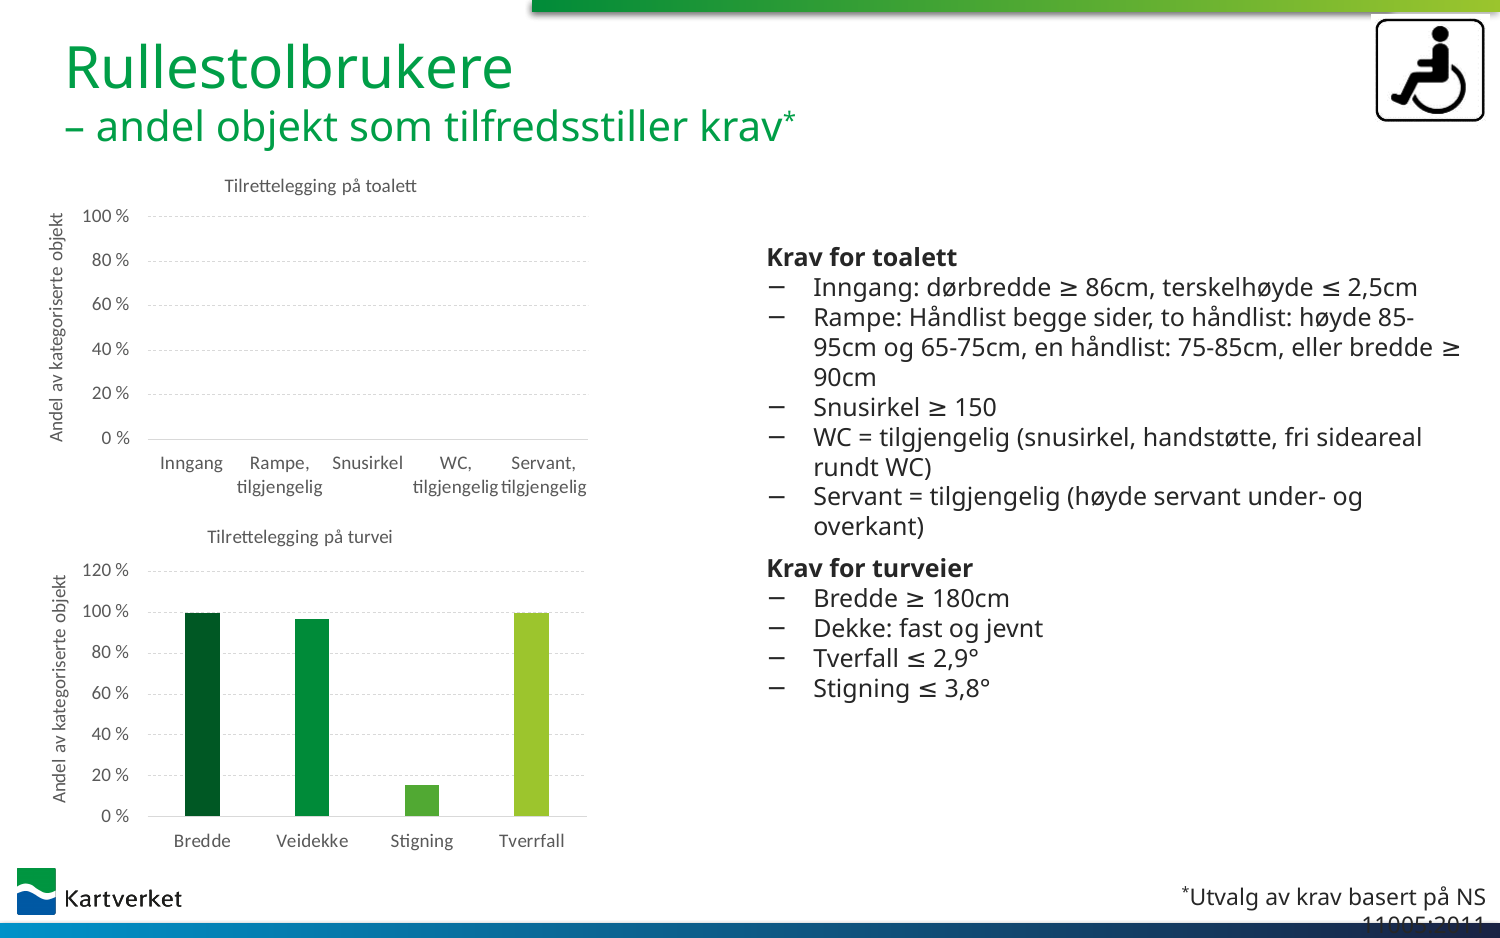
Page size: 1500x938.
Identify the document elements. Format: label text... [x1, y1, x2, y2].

picture [41, 166, 599, 505]
text_box Rullestolbrukere – andel objekt som tilfredsstiller krav* [49, 14, 1431, 158]
text_box Krav for toalett Inngang: dørbredde ≥ 86cm, terskelhøyde ≤ 2,5cm Rampe: Håndlist begge sider, to håndlist: høyde 85-95cm og 65-75cm, en håndlist: 75-85cm, eller bredde ≥ 90cm Snusirkel ≥ 150 WC = tilgjengelig (snusirkel, handstøtte, fri sideareal rundt WC) Servant = tilgjengelig (høyde servant under- og overkant) [751, 234, 1483, 545]
picture [41, 520, 598, 859]
text_box Krav for turveier Bredde ≥ 180cm Dekke: fast og jevnt Tverfall ≤ 2,9° Stigning ≤ 3,8° [751, 545, 1483, 710]
picture [1371, 13, 1491, 127]
text_box *Utvalg av krav basert på NS 11005:2011 [1068, 873, 1500, 938]
